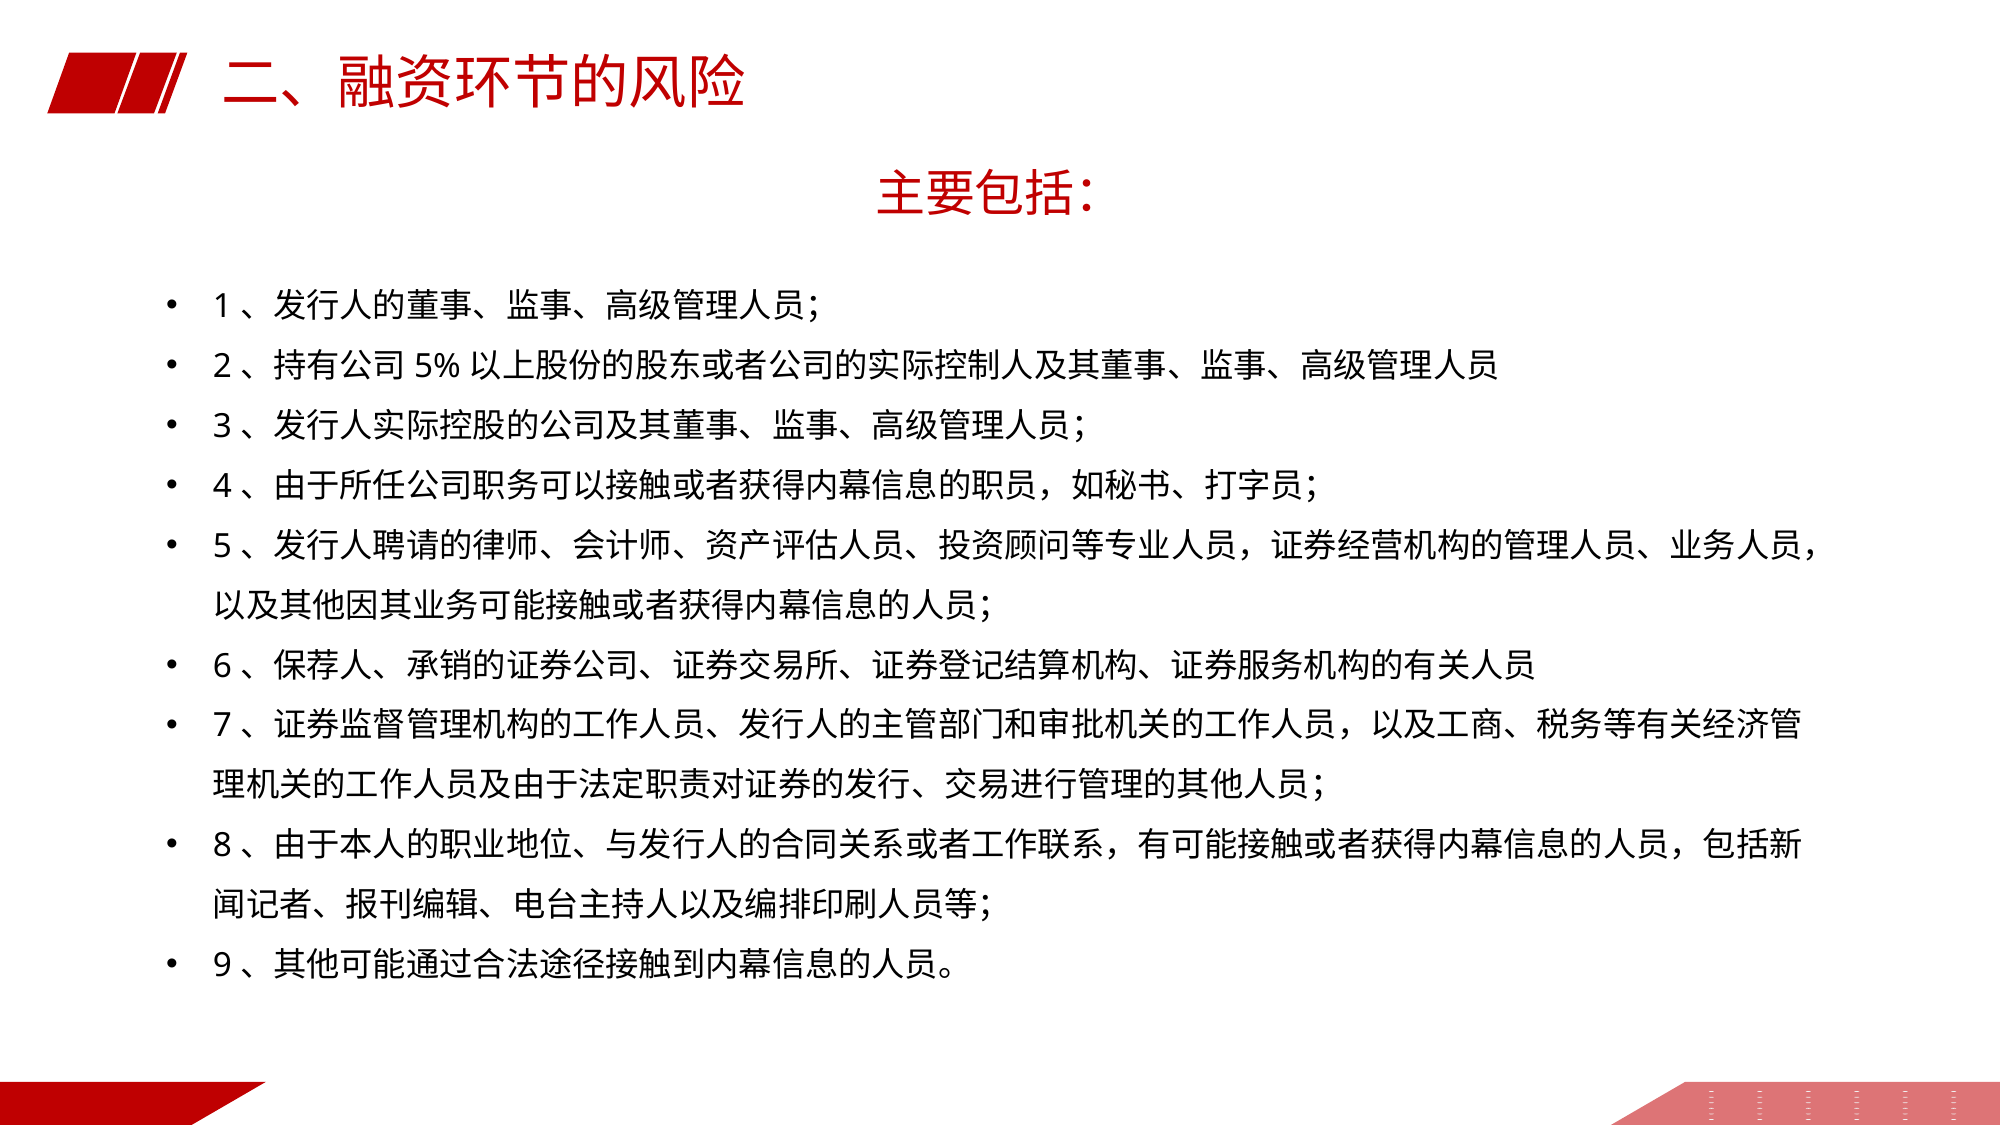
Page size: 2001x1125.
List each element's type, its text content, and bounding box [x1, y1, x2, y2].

text_box 1、发行人的董事、监事、高级管理人员； 2、持有公司5%以上股份的股东或者公司的实际控制人及其董事、监事、高级管理人员 3、发行人实际控股的公司及其董事、监事、高级管理人员； 4、由于所任公司职务可以接触或者获得内幕信息的职员，如秘书、打字员； 5、发行人聘请的律师、会计师、资产评估人员、投资顾问等专业人员，证券经营机构的管理人员、业务人员，以及其他因其业务可能接触或者获得内幕信息的人员； 6、保荐人、承销的证券公司、证券交易所、证券登记结算机构、证券服务机构的有关人员 7、证券监督管理机构的工作人员、发行人的主管部门和审批机关的工作人员，以及工商、税务等有关经济管理机关的工作人员及由于法定职责对证券的发行、交易进行管理的其他人员； 8、由于本人的职业地位、与发行人的合同关系或者工作联系，有可能接触或者获得内幕信息的人员，包括新闻记者、报刊编辑、电台主持人以及编排印刷人员等； 9、其他可能通过合法途径接触到内幕信息的人员。 [151, 257, 1849, 991]
text_box 二、融资环节的风险 [206, 51, 887, 118]
list 主要包括： [738, 133, 1262, 257]
